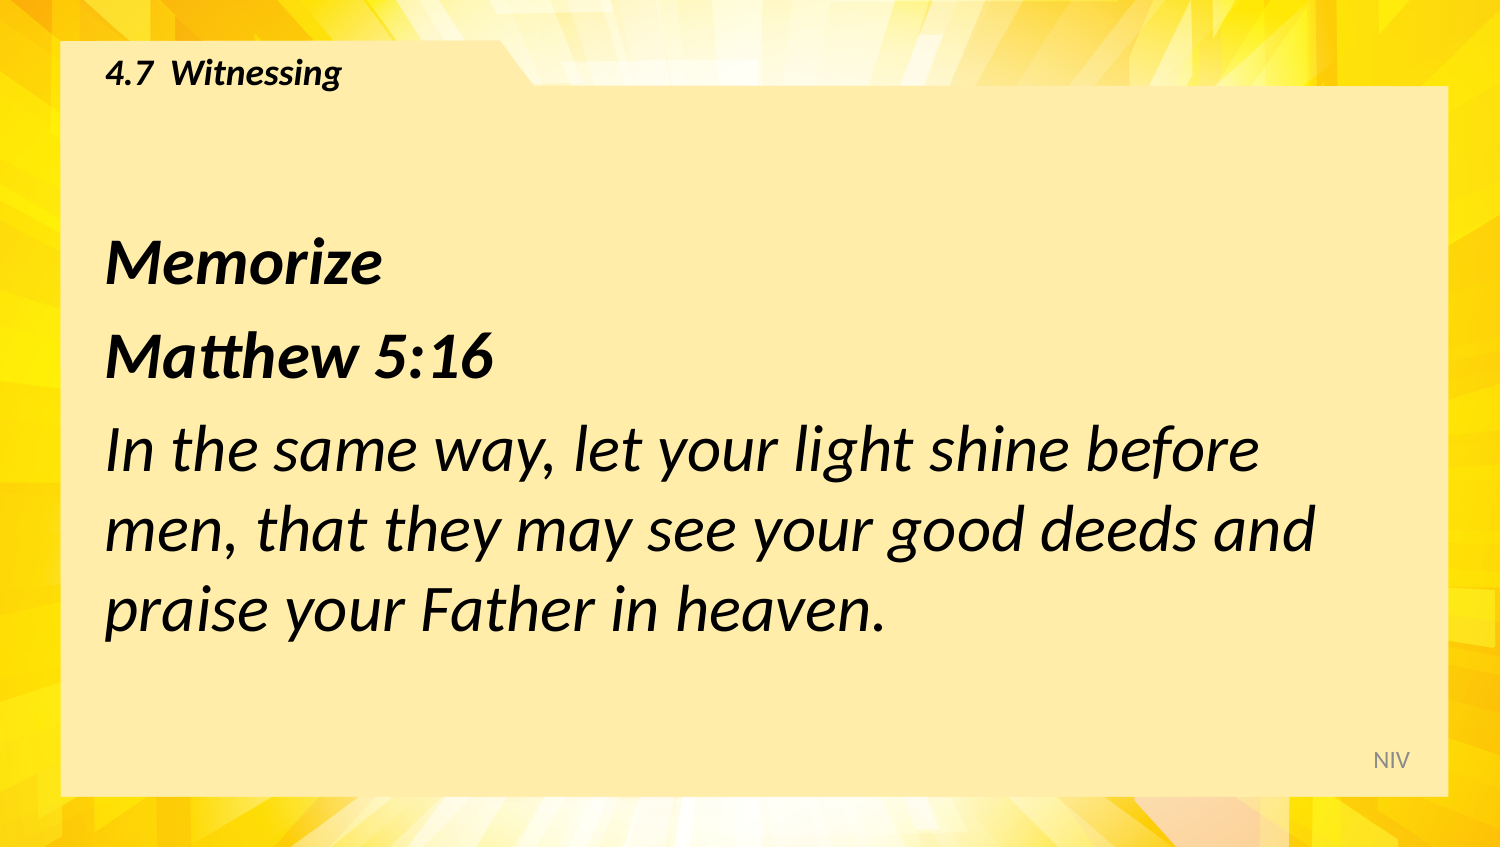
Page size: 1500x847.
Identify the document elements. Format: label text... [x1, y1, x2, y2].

list Memorize Matthew 5:16 In the same way, let your light shine before men, that they may see your good deeds and praise your Father in heaven. [89, 141, 1403, 722]
title 4.7 Witnessing [89, 33, 1420, 108]
footer NIV [950, 736, 1425, 782]
picture [0, 0, 1500, 847]
